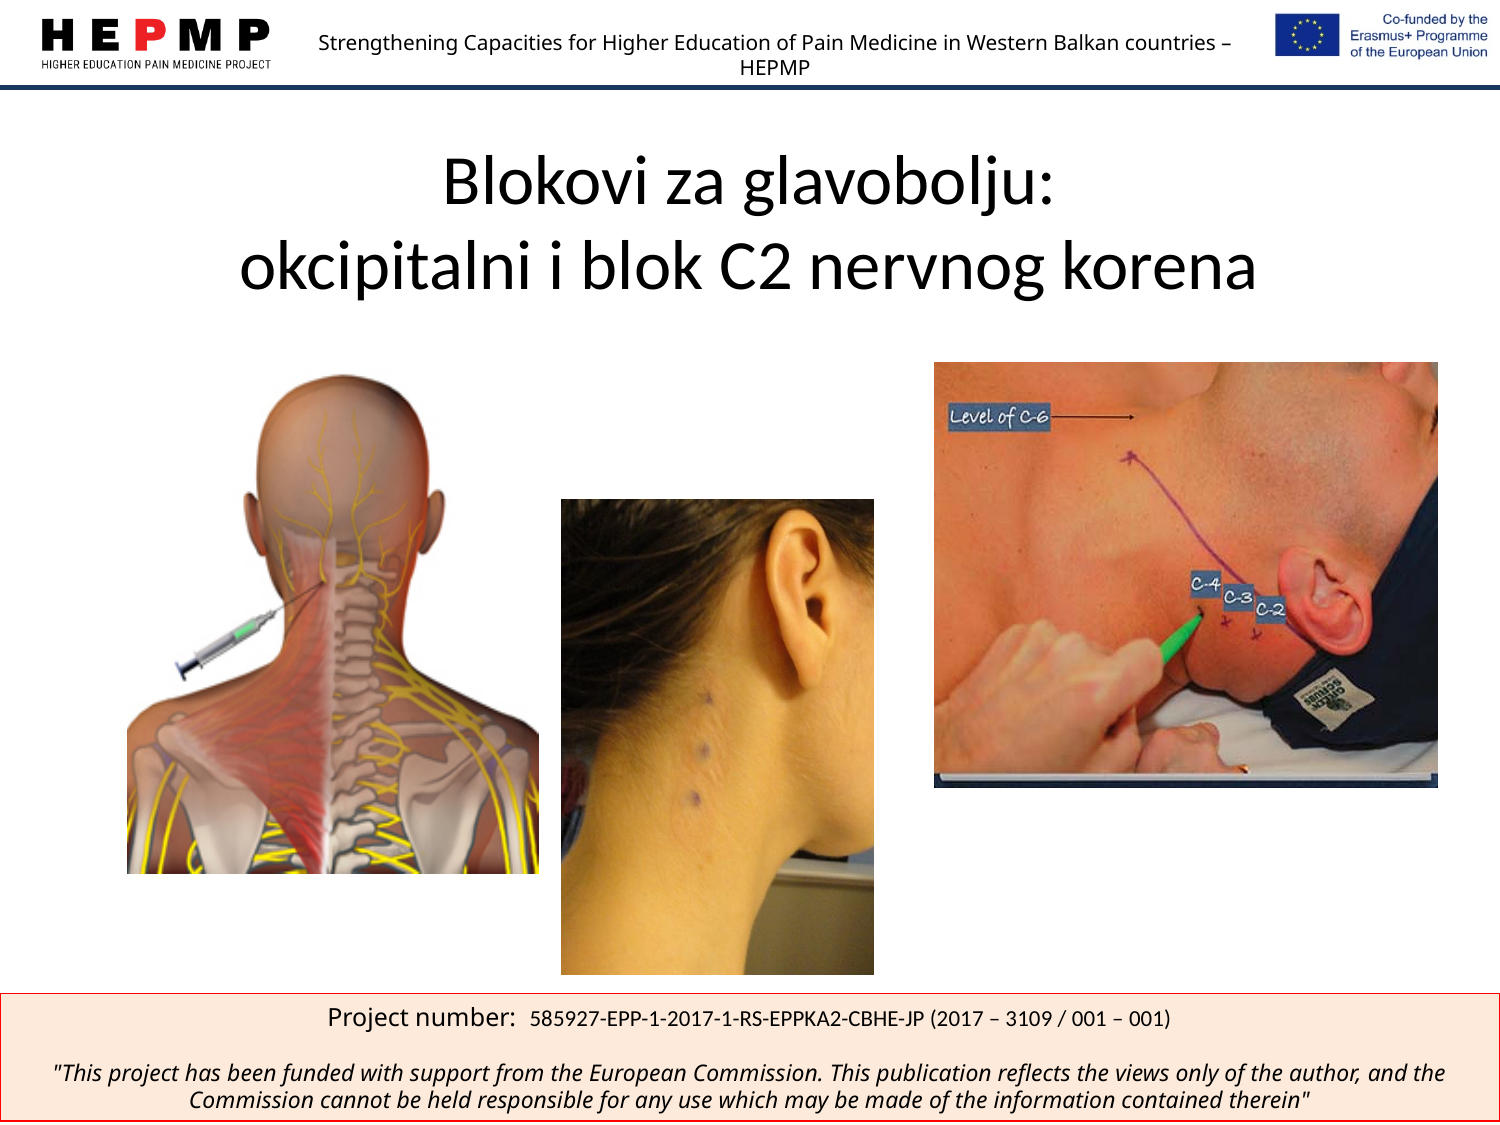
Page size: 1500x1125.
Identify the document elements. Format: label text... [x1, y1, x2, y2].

picture [934, 362, 1438, 788]
picture [0, 0, 300, 100]
title Blokovi za glavobolju: okcipitalni i blok C2 nervnog korena [75, 125, 1425, 313]
picture [1262, 1, 1498, 69]
picture [560, 499, 874, 976]
picture [127, 352, 540, 874]
